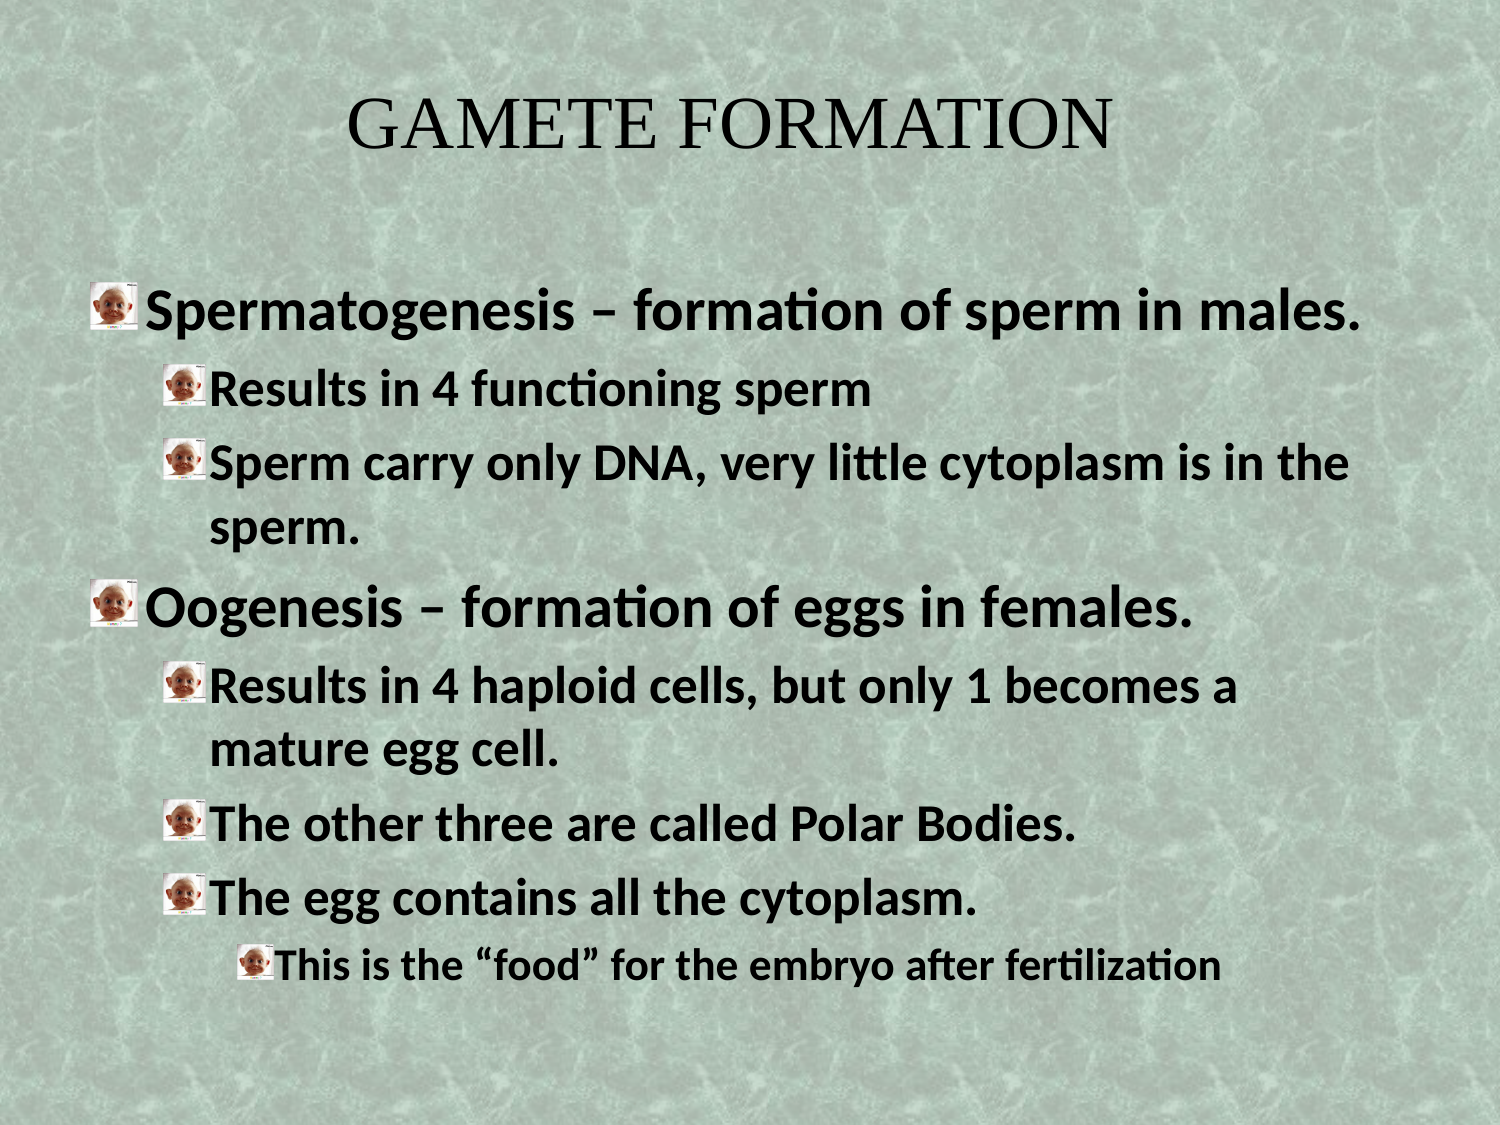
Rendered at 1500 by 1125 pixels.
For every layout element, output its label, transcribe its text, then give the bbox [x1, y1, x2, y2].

picture [90, 282, 138, 330]
picture [163, 661, 206, 703]
title GAMETE FORMATION [262, 24, 1200, 213]
picture [163, 873, 206, 915]
picture [163, 438, 206, 480]
picture [163, 364, 206, 406]
picture [237, 944, 274, 980]
picture [163, 799, 206, 841]
picture [90, 579, 138, 627]
list Spermatogenesis – formation of sperm in males. Results in 4 functioning sperm Sperm carry only DNA, very little cytoplasm is in the sperm. Oogenesis – formation of eggs in females. Results in 4 haploid cells, but only 1 becomes a mature egg cell. The other three are called Polar Bodies. The egg contains all the cytoplasm. This is the “food” for the embryo after fertilization [75, 262, 1425, 1005]
